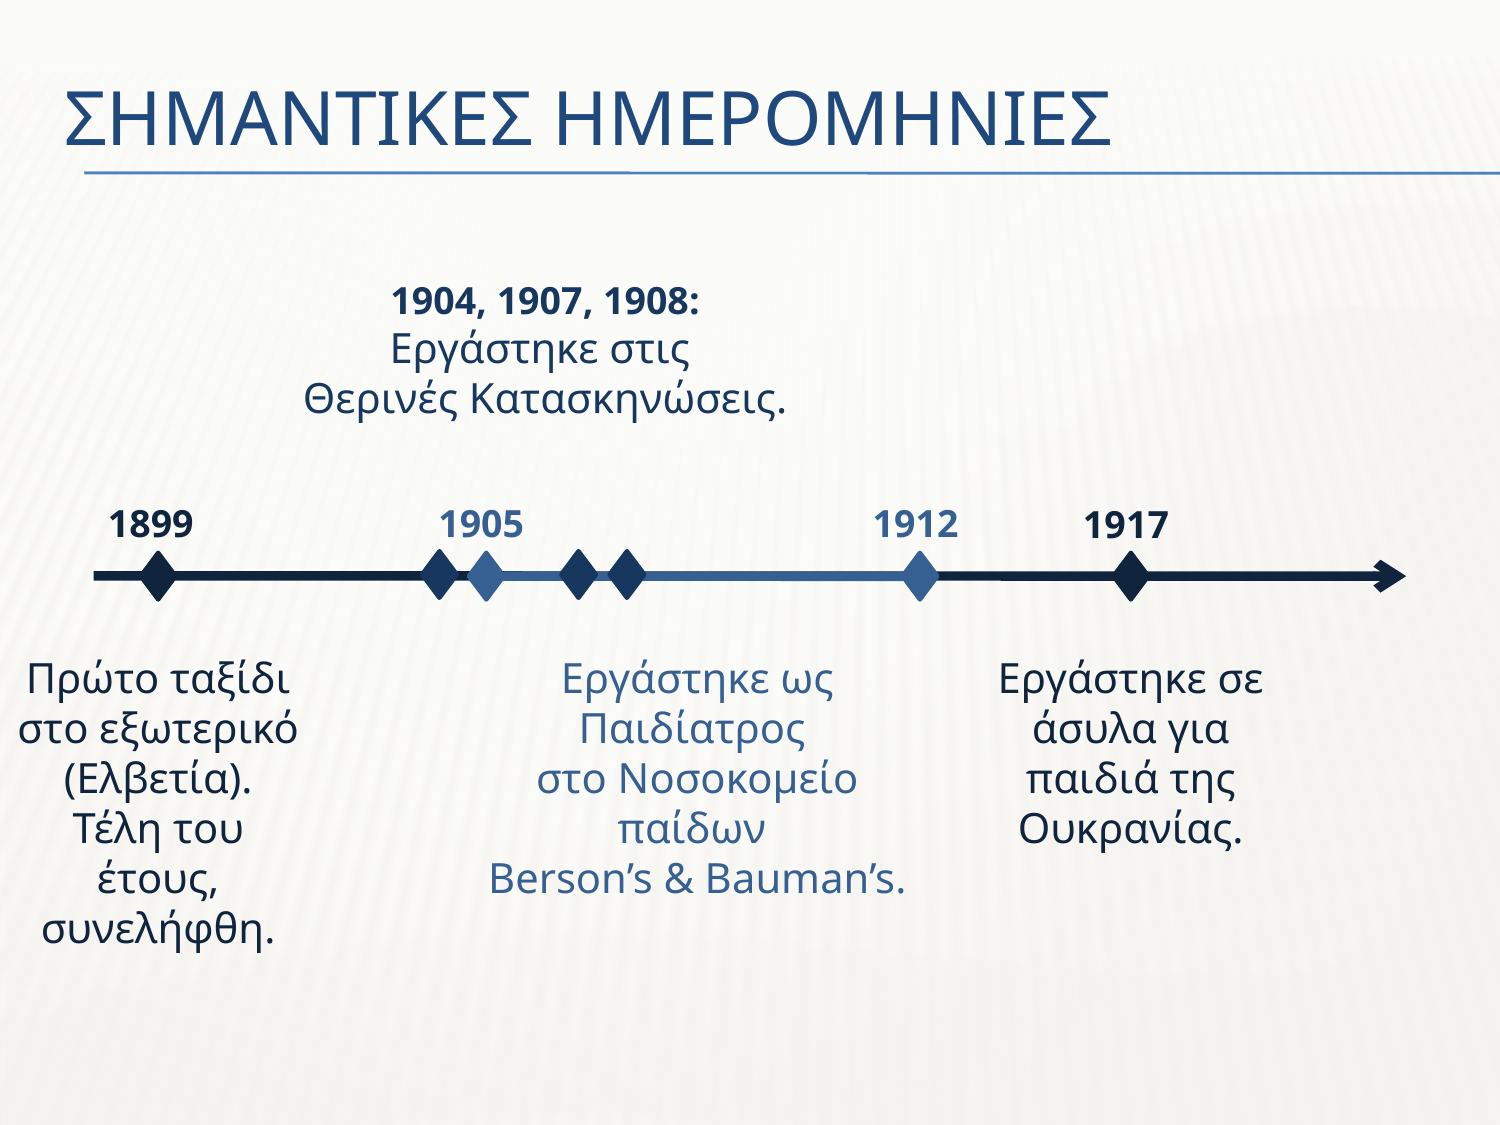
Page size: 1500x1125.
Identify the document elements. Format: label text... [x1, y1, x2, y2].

title σημαντικεσ ημερομηνιεσ [49, 46, 1475, 185]
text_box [316, 269, 775, 599]
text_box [0, 491, 317, 913]
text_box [421, 492, 975, 812]
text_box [972, 493, 1290, 862]
